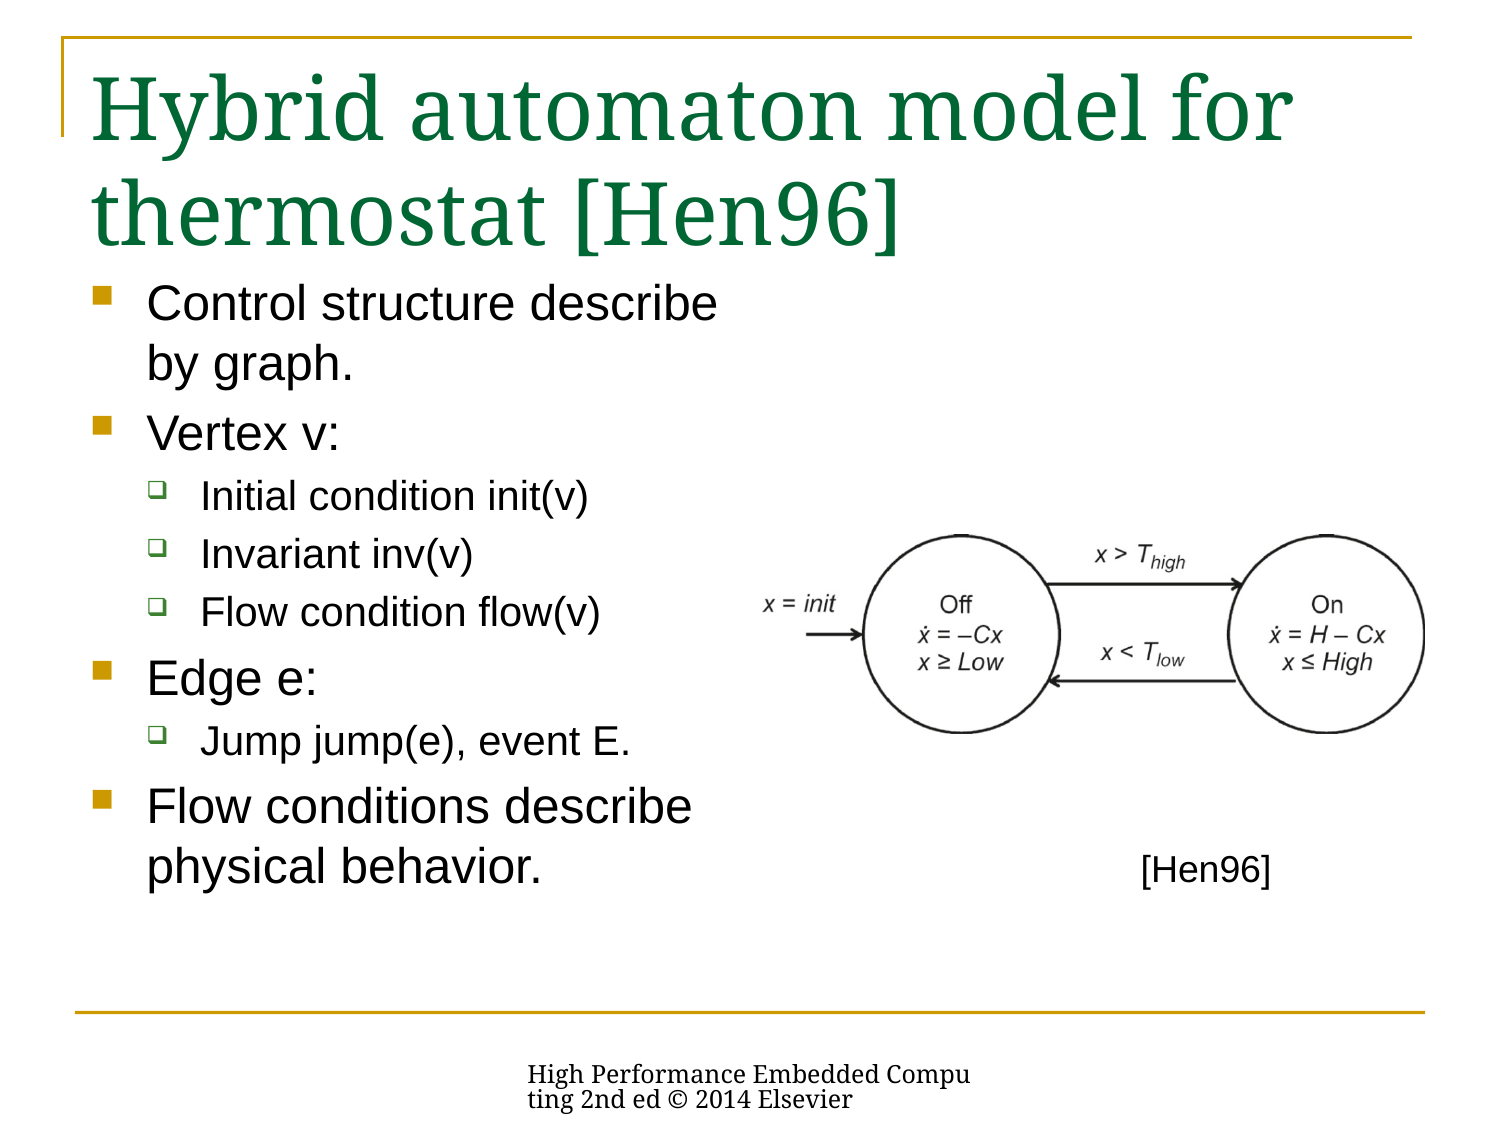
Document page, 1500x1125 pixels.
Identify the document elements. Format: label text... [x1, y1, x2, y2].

list Control structure describe by graph. Vertex v: Initial condition init(v) Invariant inv(v) Flow condition flow(v) Edge e: Jump jump(e), event E. Flow conditions describe physical behavior. [75, 262, 738, 1006]
title Hybrid automaton model for thermostat [Hen96] [75, 45, 1425, 233]
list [762, 534, 1426, 734]
text_box [Hen96] [1125, 837, 1287, 898]
footer High Performance Embedded Computing 2nd ed © 2014 Elsevier [512, 1025, 988, 1100]
